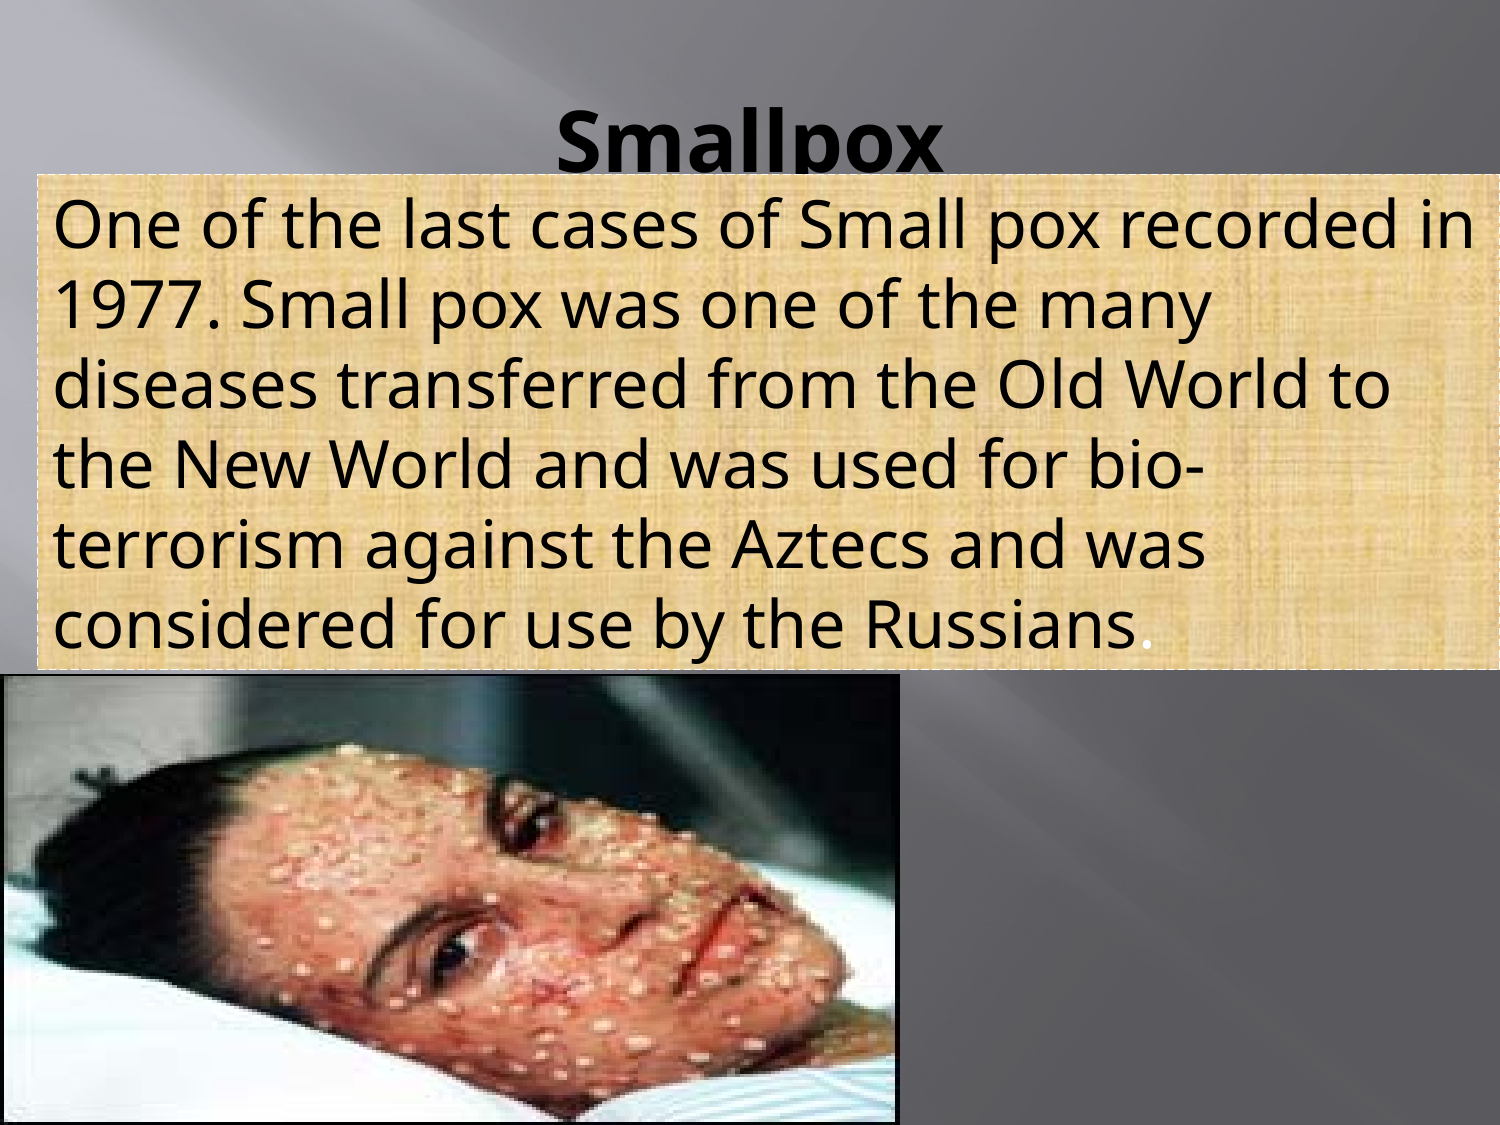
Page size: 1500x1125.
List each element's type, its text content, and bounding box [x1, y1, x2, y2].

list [0, 674, 901, 1125]
title Smallpox [75, 45, 1425, 174]
text_box One of the last cases of Small pox recorded in 1977. Small pox was one of the many diseases transferred from the Old World to the New World and was used for bio-terrorism against the Aztecs and was considered for use by the Russians. [37, 174, 1500, 670]
